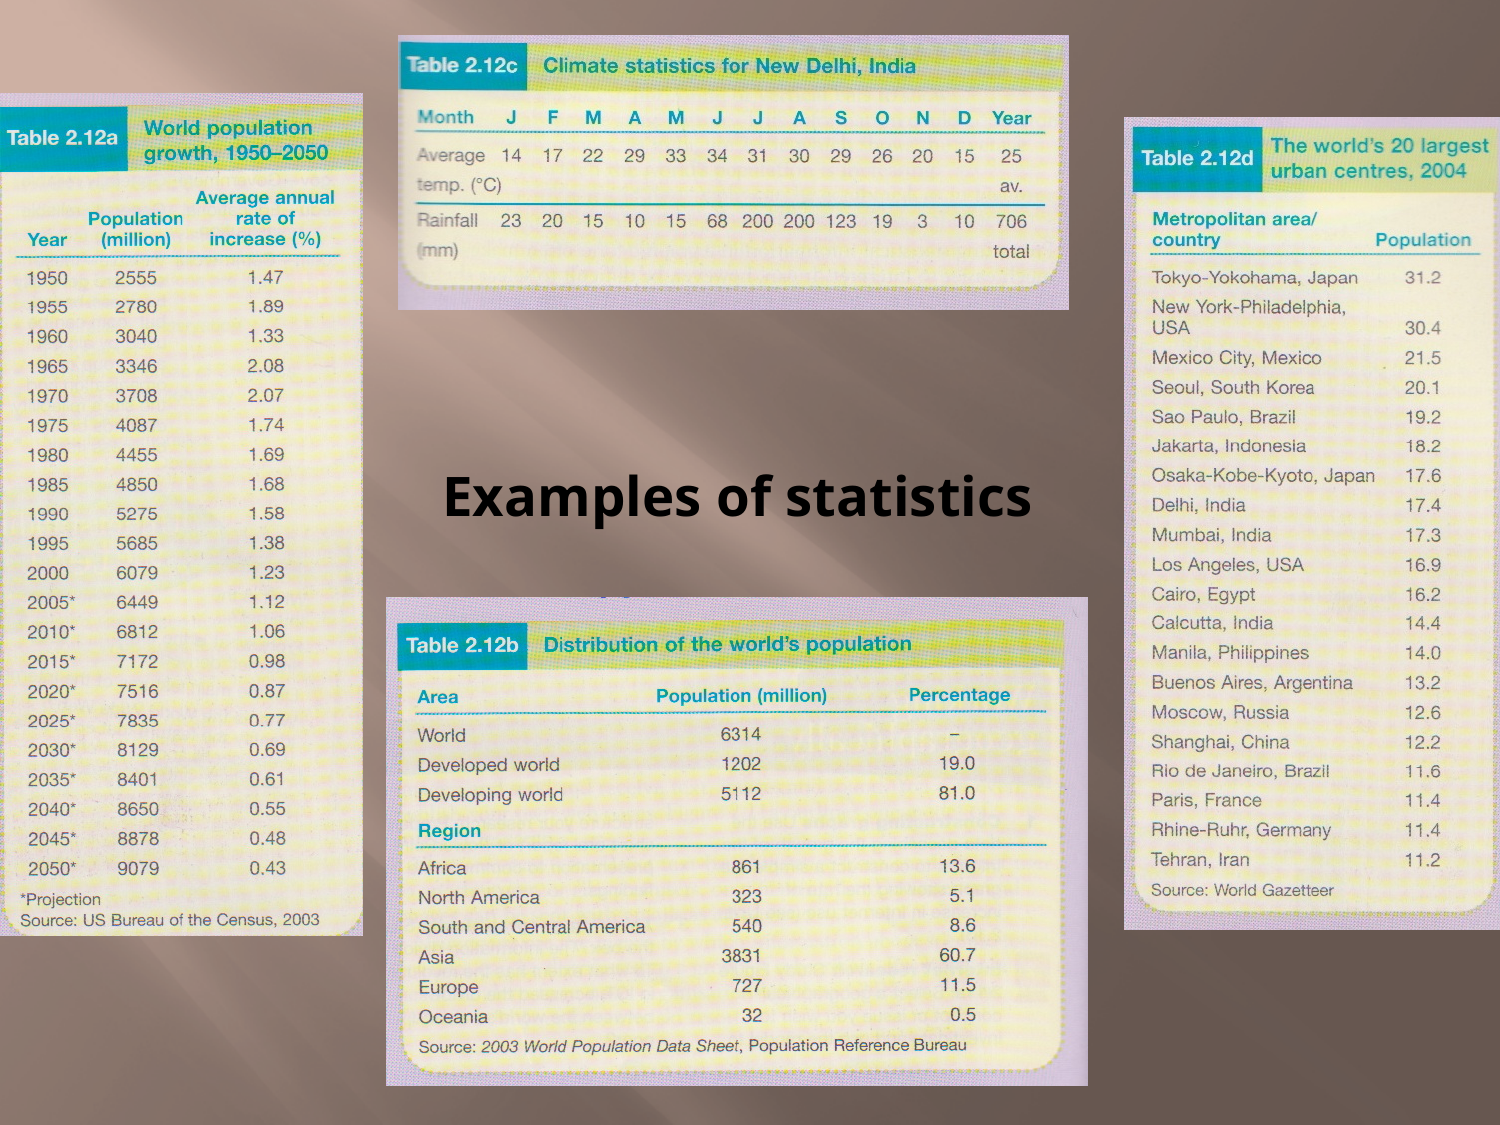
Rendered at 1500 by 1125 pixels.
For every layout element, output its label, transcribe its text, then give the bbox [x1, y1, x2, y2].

picture [386, 597, 1089, 1086]
picture [1124, 116, 1500, 930]
title Examples of statistics [407, 433, 1079, 597]
picture [0, 93, 363, 936]
picture [398, 34, 1070, 310]
